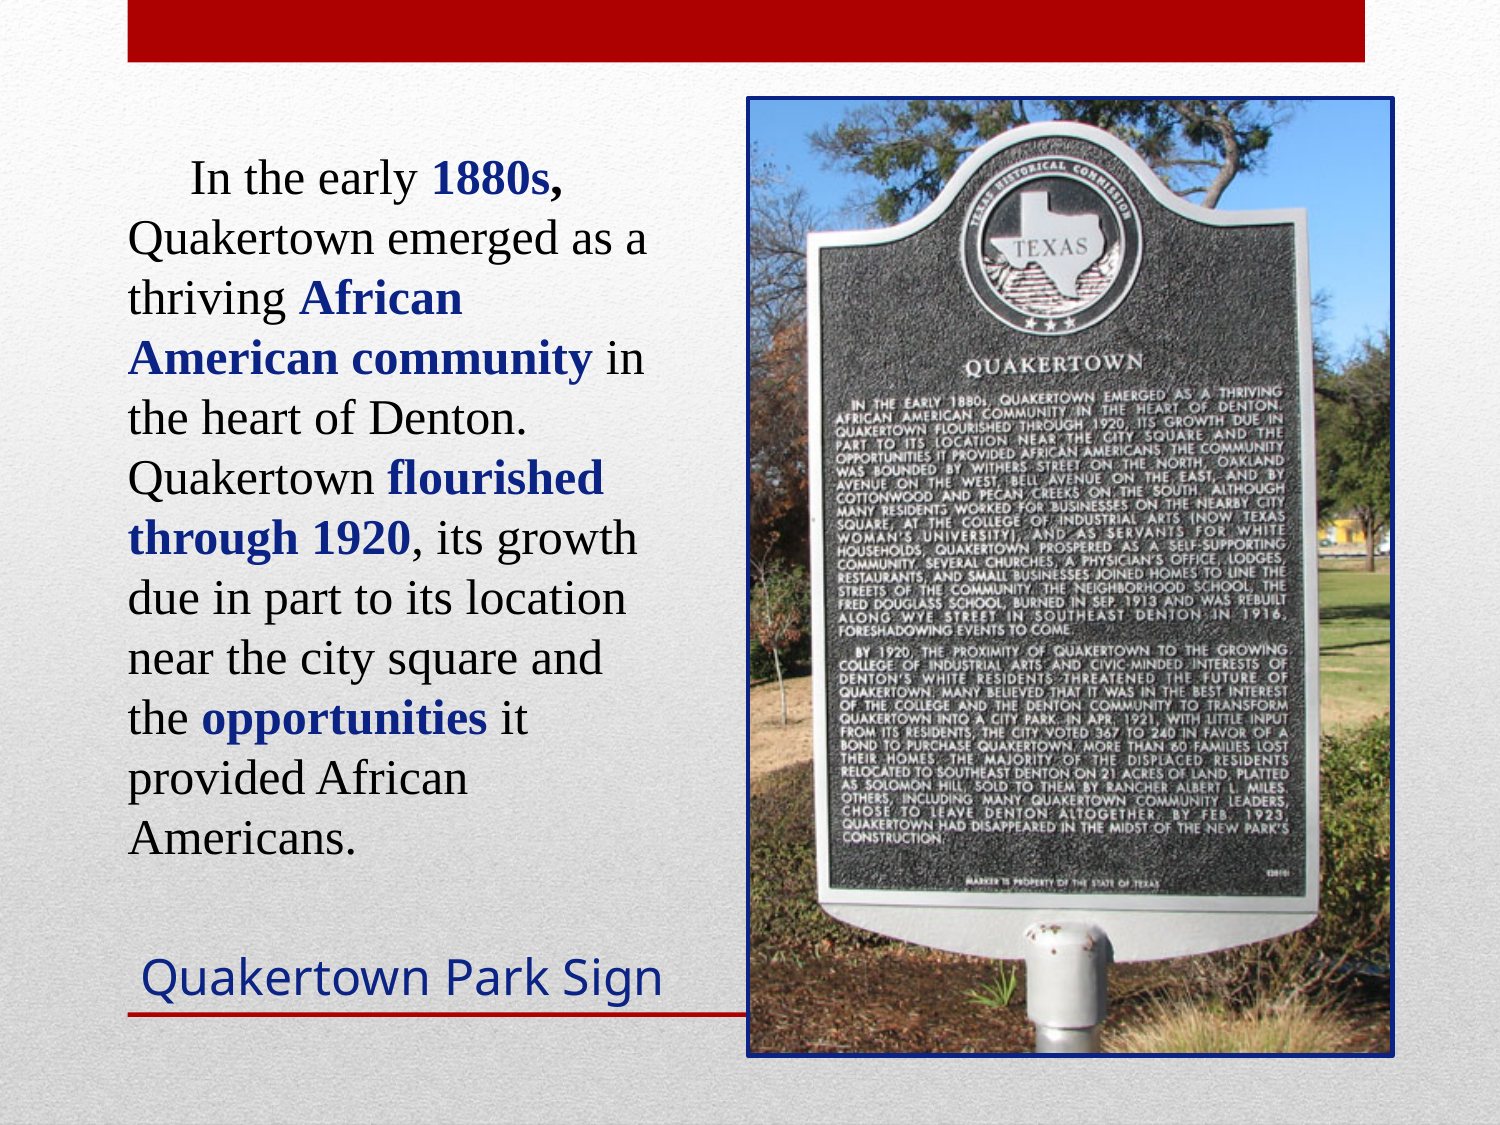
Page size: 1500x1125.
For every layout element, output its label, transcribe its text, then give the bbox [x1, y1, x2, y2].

title Quakertown Park Sign [125, 750, 744, 1013]
picture [748, 99, 1392, 1055]
text_box In the early 1880s, Quakertown emerged as a thriving African American community in the heart of Denton. Quakertown flourished through 1920, its growth due in part to its location near the city square and the opportunities it provided African Americans. [112, 137, 676, 873]
